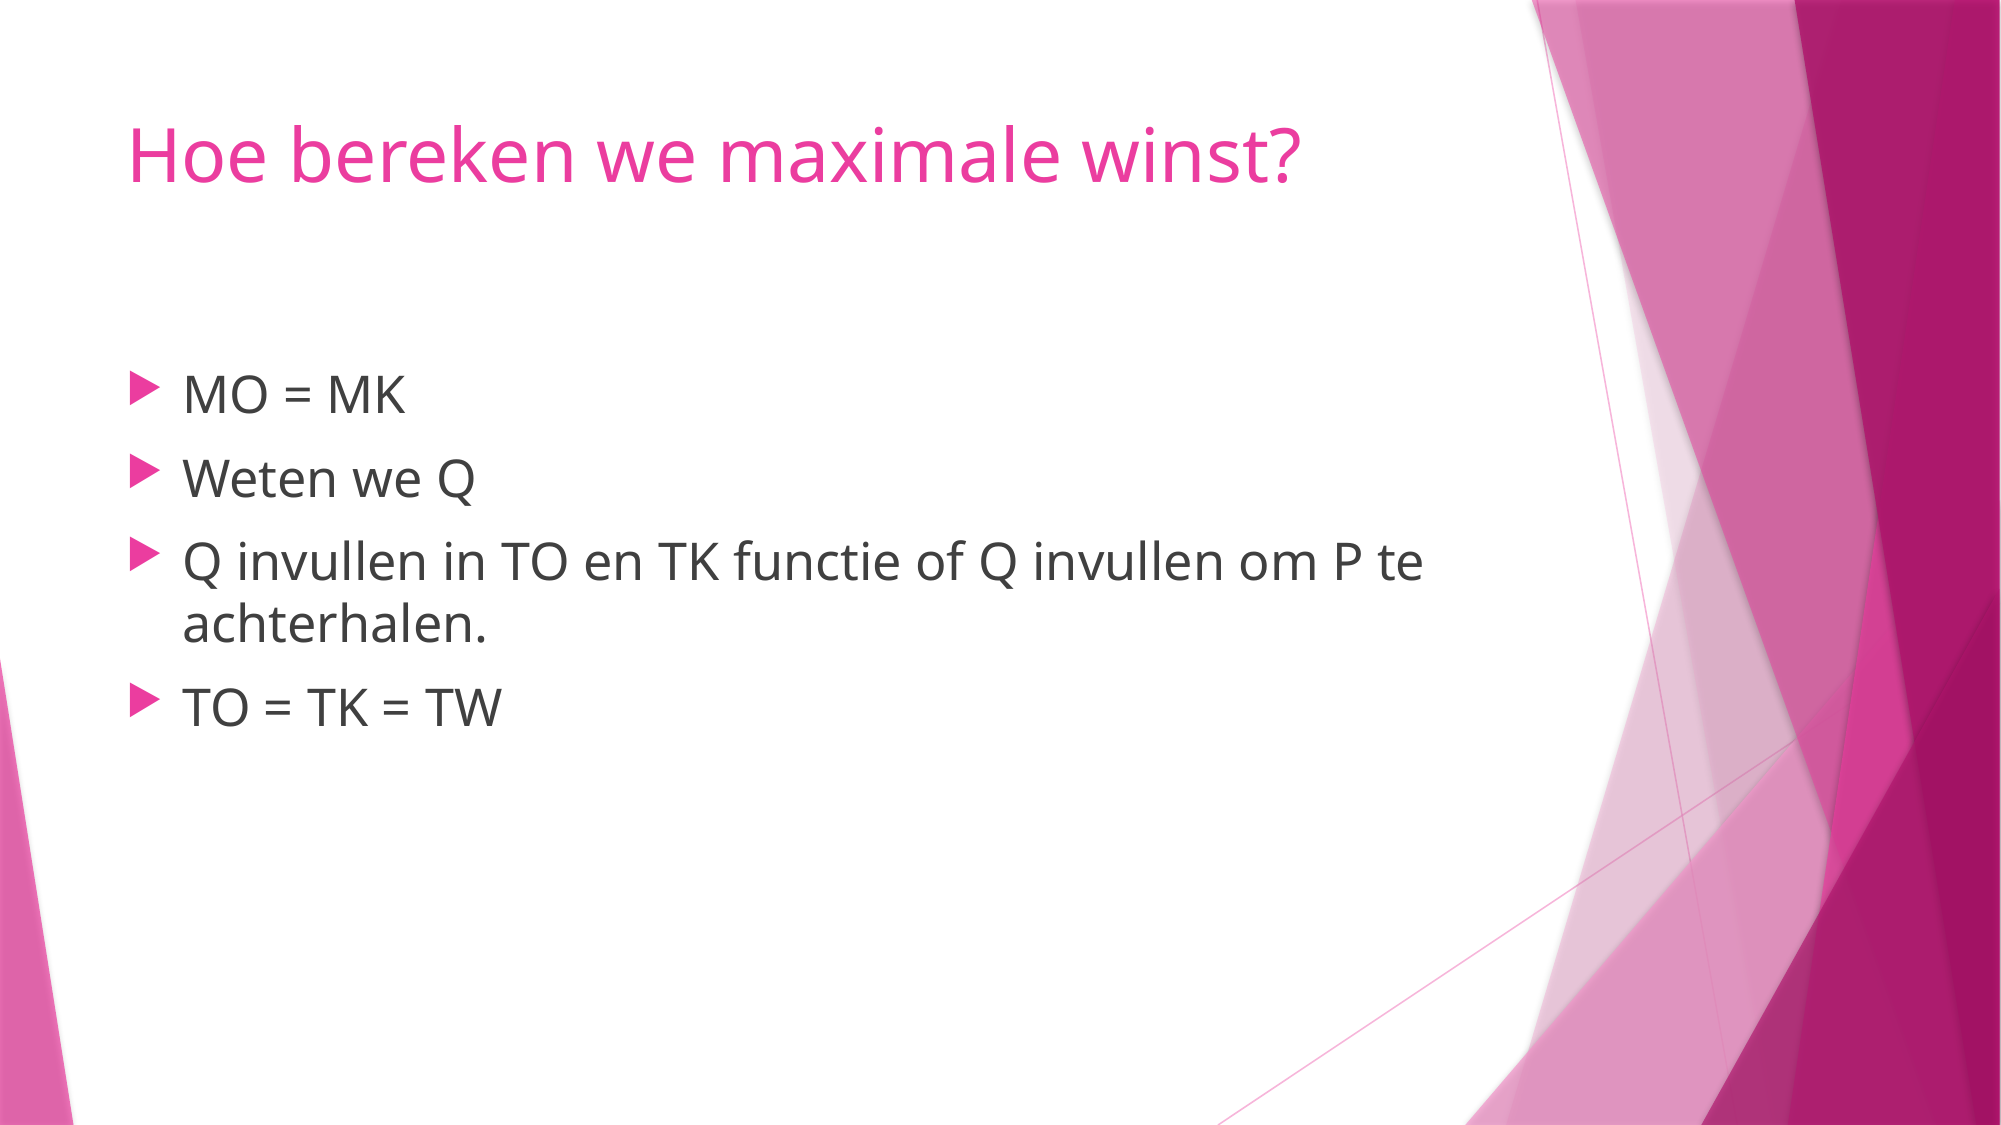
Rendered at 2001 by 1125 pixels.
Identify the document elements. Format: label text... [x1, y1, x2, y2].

list MO = MK Weten we Q Q invullen in TO en TK functie of Q invullen om P te achterhalen. TO = TK = TW [111, 354, 1522, 992]
title Hoe bereken we maximale winst? [111, 99, 1522, 317]
